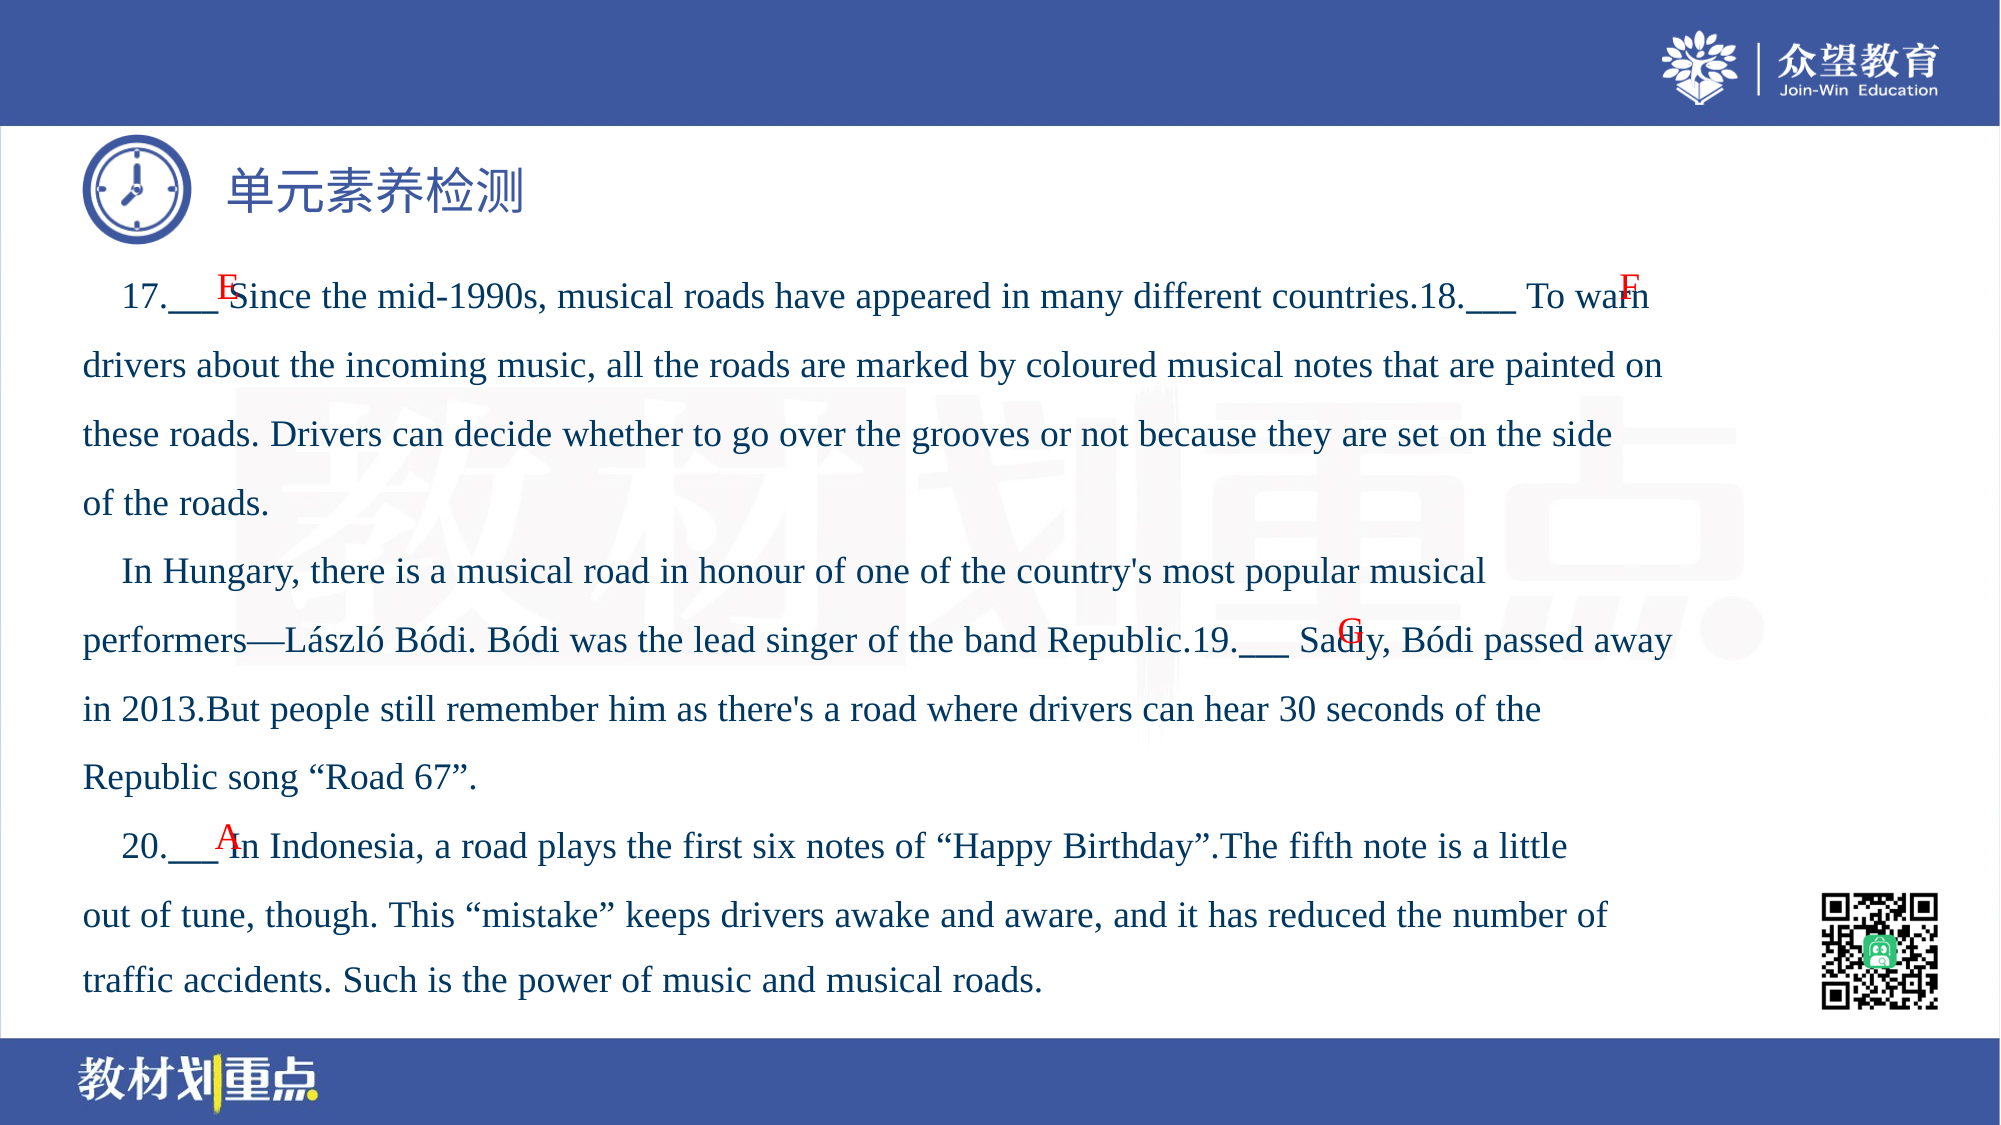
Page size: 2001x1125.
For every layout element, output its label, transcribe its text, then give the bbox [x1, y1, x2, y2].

text_box 17.___ Since the mid-1990s, musical roads have appeared in many different countries.18.___ To warn drivers about the incoming music, all the roads are marked by coloured musical notes that are painted on these roads. Drivers can decide whether to go over the grooves or not because they are set on the side of the roads. In Hungary, there is a musical road in honour of one of the country's most popular musical performers—László Bódi. Bódi was the lead singer of the band Republic.19.___ Sadly, Bódi passed away in 2013.But people still remember him as there's a road where drivers can hear 30 seconds of the Republic song “Road 67”. 20.___ In Indonesia, a road plays the first six notes of “Happy Birthday”.The fifth note is a little out of tune, though. This “mistake” keeps drivers awake and aware, and it has reduced the number of traffic accidents. Such is the power of music and musical roads. [82, 247, 1817, 993]
text_box A [201, 792, 256, 851]
text_box E [203, 242, 254, 301]
text_box G [1323, 586, 1379, 645]
text_box F [1605, 242, 1654, 301]
picture [0, 0, 2000, 1125]
